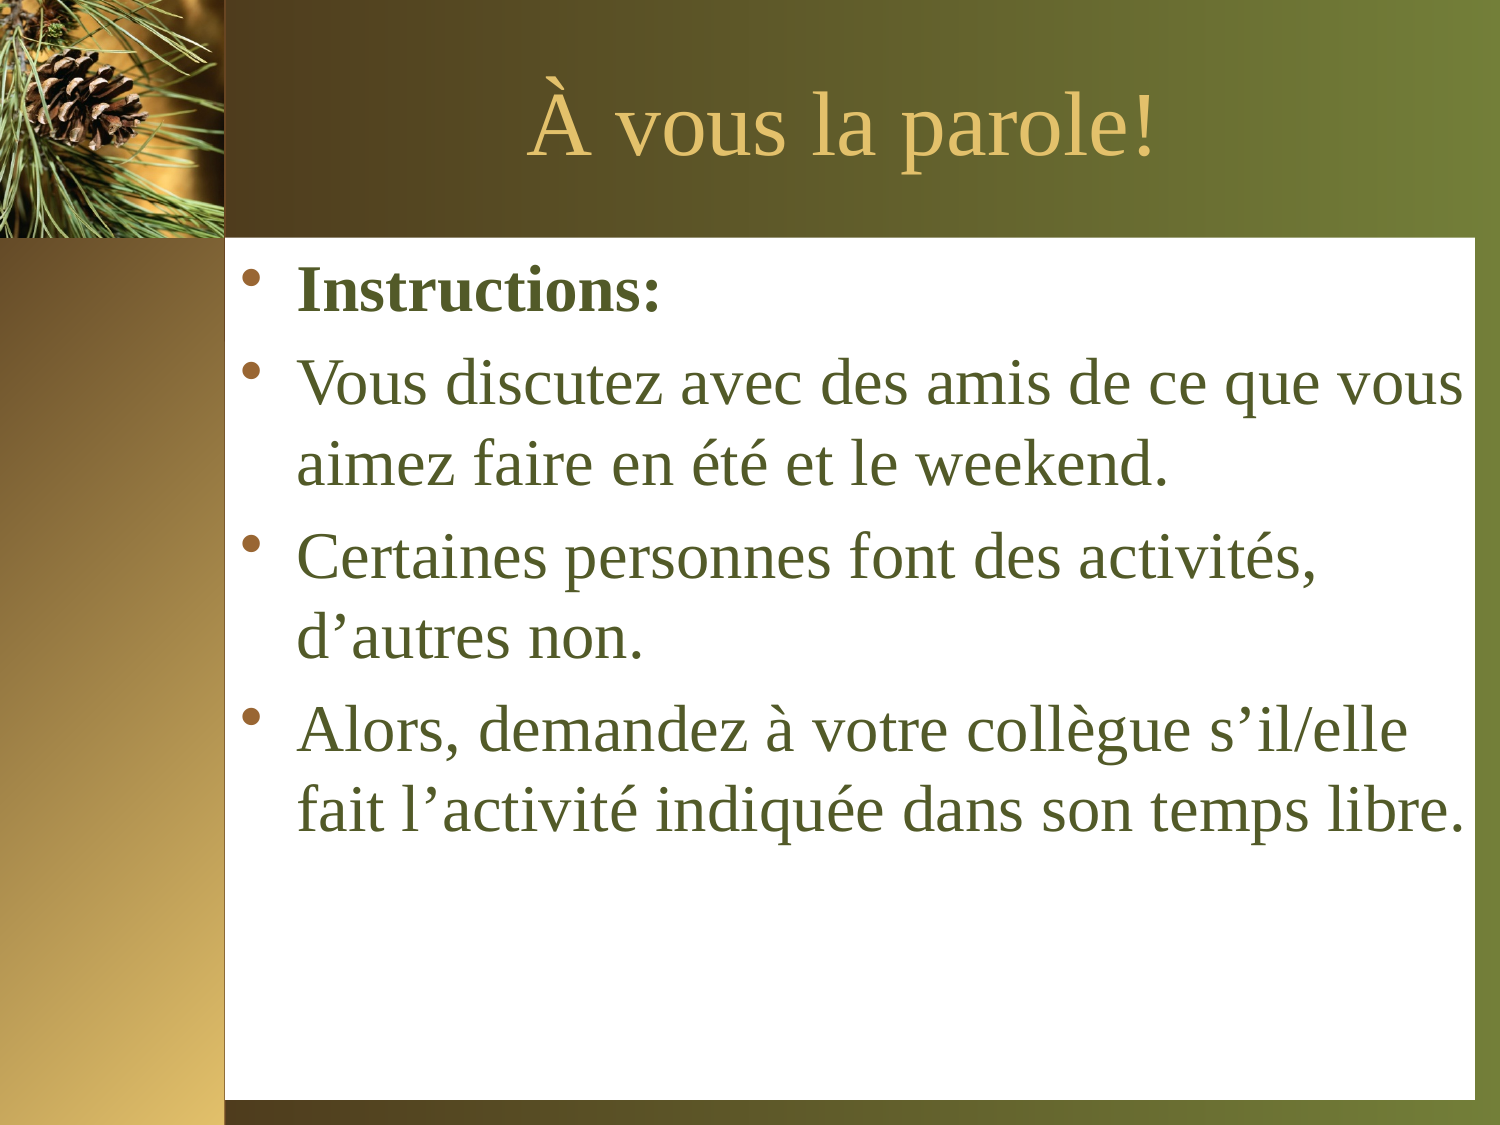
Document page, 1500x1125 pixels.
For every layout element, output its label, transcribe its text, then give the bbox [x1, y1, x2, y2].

list Instructions: Vous discutez avec des amis de ce que vous aimez faire en été et le weekend. Certaines personnes font des activités, d’autres non. Alors, demandez à votre collègue s’il/elle fait l’activité indiquée dans son temps libre. [224, 237, 1500, 963]
title À vous la parole! [249, 24, 1438, 213]
picture [0, 0, 224, 238]
